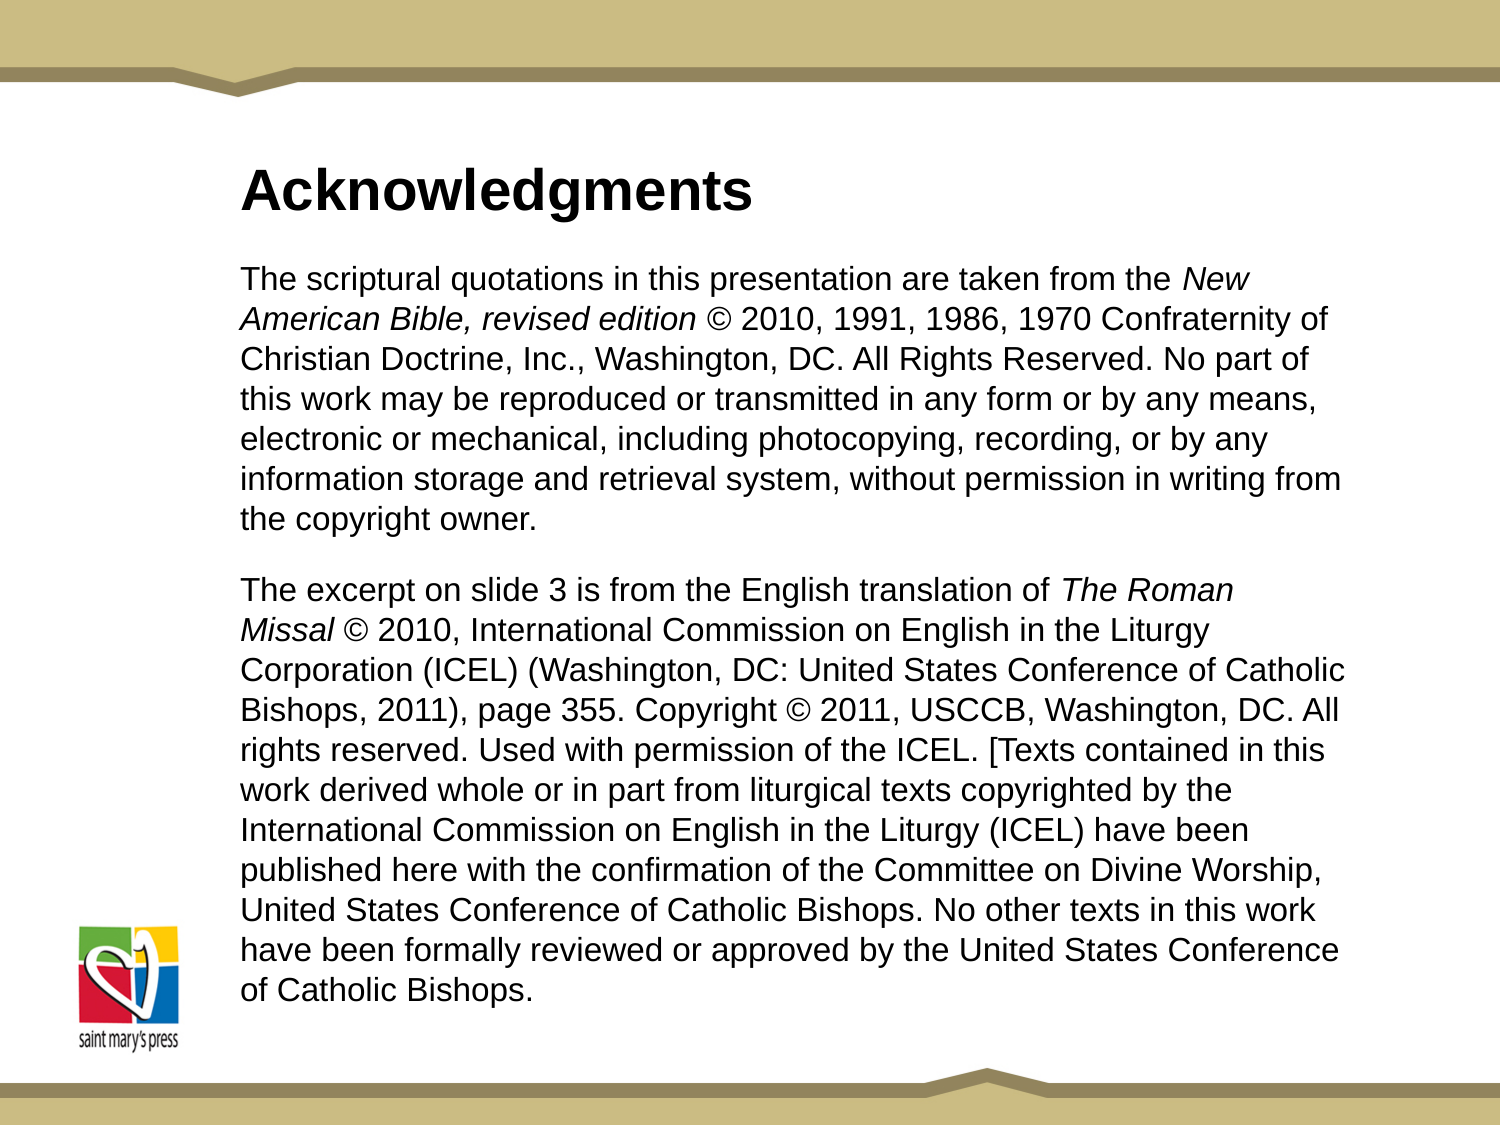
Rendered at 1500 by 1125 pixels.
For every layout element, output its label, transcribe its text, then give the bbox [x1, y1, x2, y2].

picture [0, 0, 1500, 1125]
list The scriptural quotations in this presentation are taken from the New American Bible, revised edition © 2010, 1991, 1986, 1970 Confraternity of Christian Doctrine, Inc., Washington, DC. All Rights Reserved. No part of this work may be reproduced or transmitted in any form or by any means, electronic or mechanical, including photocopying, recording, or by any information storage and retrieval system, without permission in writing from the copyright owner. The excerpt on slide 3 is from the English translation of The Roman Missal © 2010, International Commission on English in the Liturgy Corporation (ICEL) (Washington, DC: United States Conference of Catholic Bishops, 2011), page 355. Copyright © 2011, USCCB, Washington, DC. All rights reserved. Used with permission of the ICEL. [Texts contained in this work derived whole or in part from liturgical texts copyrighted by the International Commission on English in the Liturgy (ICEL) have been published here with the confirmation of the Committee on Divine Worship, United States Conference of Catholic Bishops. No other texts in this work have been formally reviewed or approved by the United States Conference of Catholic Bishops. [225, 249, 1375, 1063]
title Acknowledgments [225, 137, 1500, 238]
